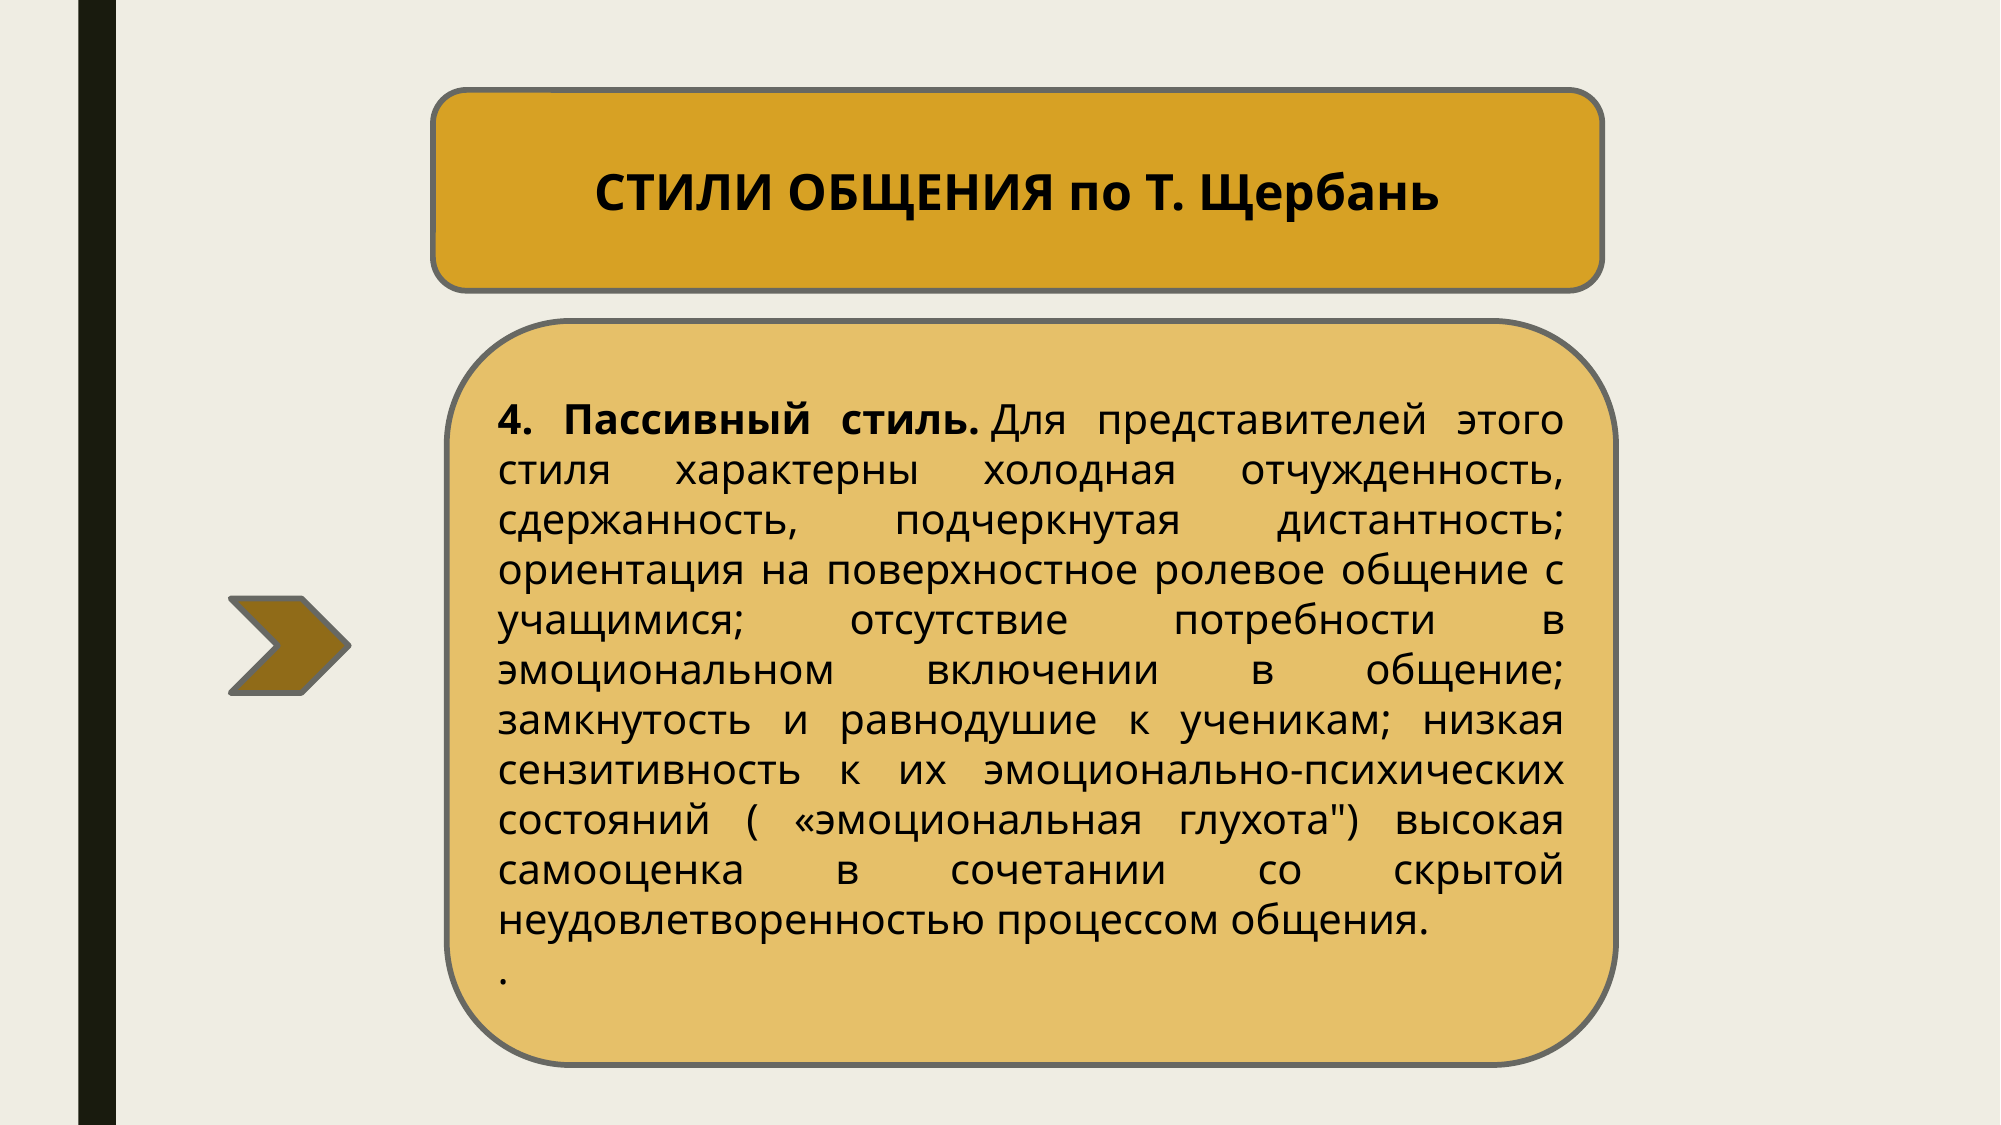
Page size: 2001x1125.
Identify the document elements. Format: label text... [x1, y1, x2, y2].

text_box СТИЛИ ОБЩЕНИЯ по Т. Щербань [430, 87, 1606, 294]
text_box [227, 595, 352, 696]
text_box 4. Пассивный стиль. Для представителей этого стиля характерны холодная отчужденность, сдержанность, подчеркнутая дистантность; ориентация на поверхностное ролевое общение с учащимися; отсутствие потребности в эмоциональном включении в общение; замкнутость и равнодушие к ученикам; низкая сензитивность к их эмоционально-психических состояний ( «эмоциональная глухота") высокая самооценка в сочетании со скрытой неудовлетворенностью процессом общения. . [443, 318, 1619, 1068]
